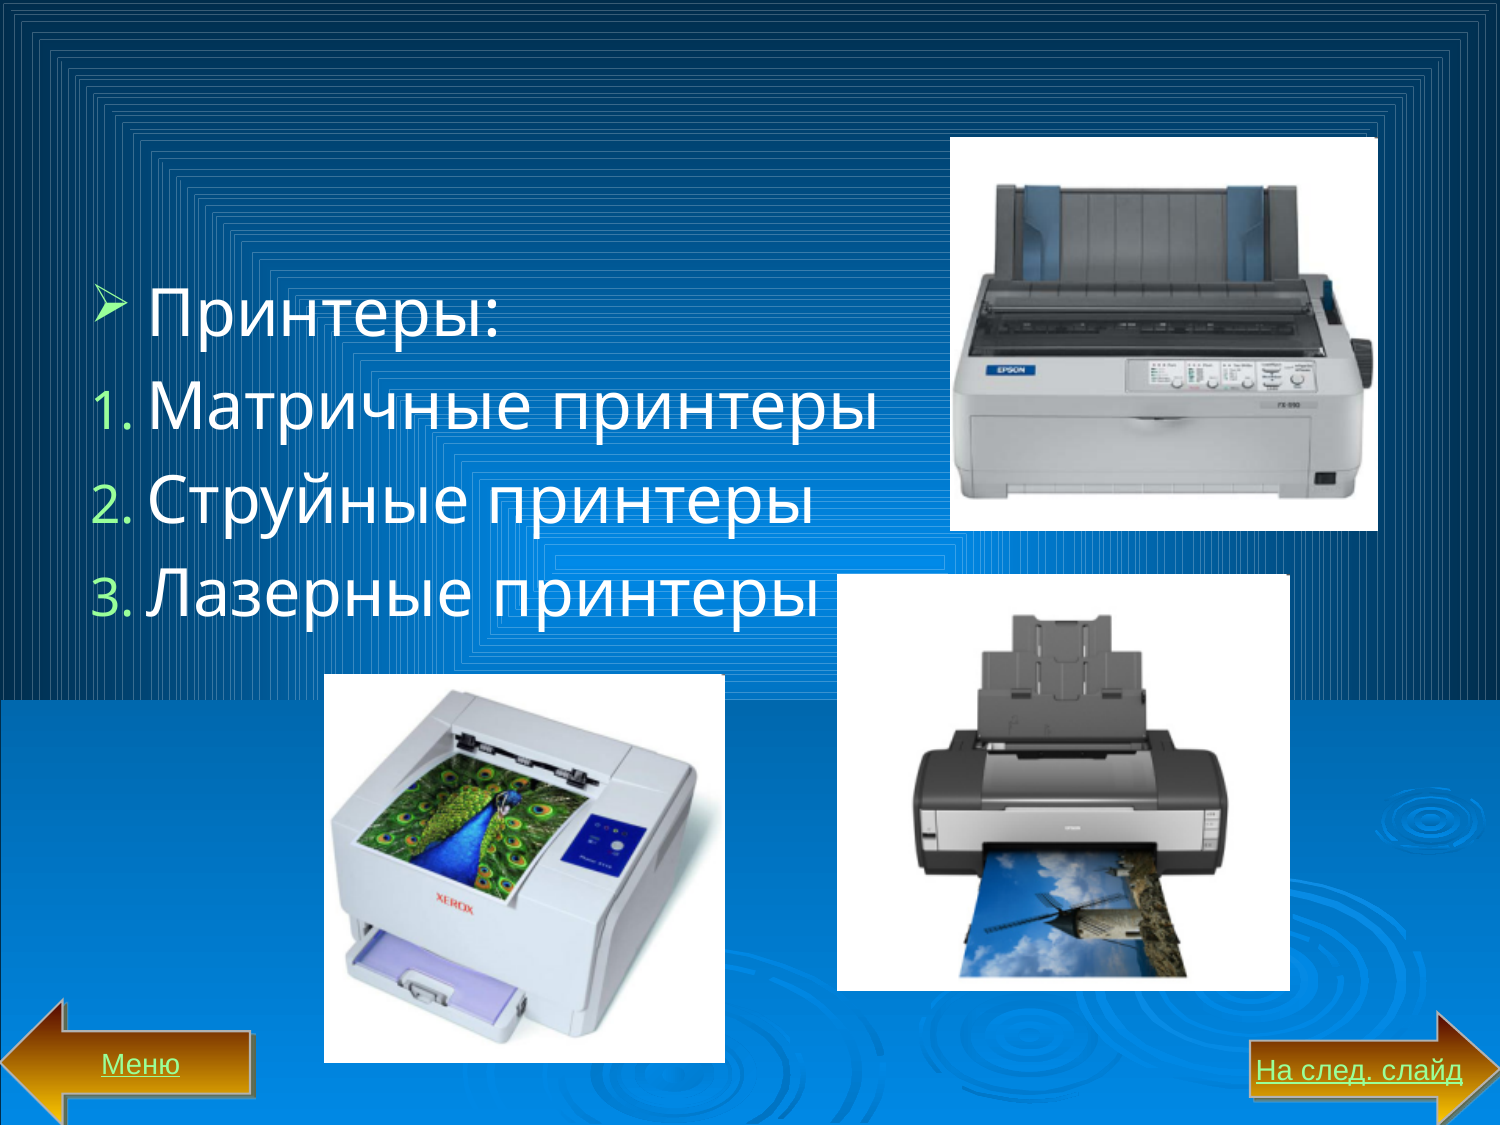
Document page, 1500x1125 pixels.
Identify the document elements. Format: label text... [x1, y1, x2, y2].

picture [324, 674, 726, 1064]
text_box Меню [0, 999, 250, 1125]
picture [949, 137, 1378, 531]
text_box На след. слайд [1250, 1012, 1500, 1125]
list Принтеры: Матричные принтеры Струйные принтеры Лазерные принтеры [74, 262, 1426, 1051]
picture [837, 574, 1291, 992]
